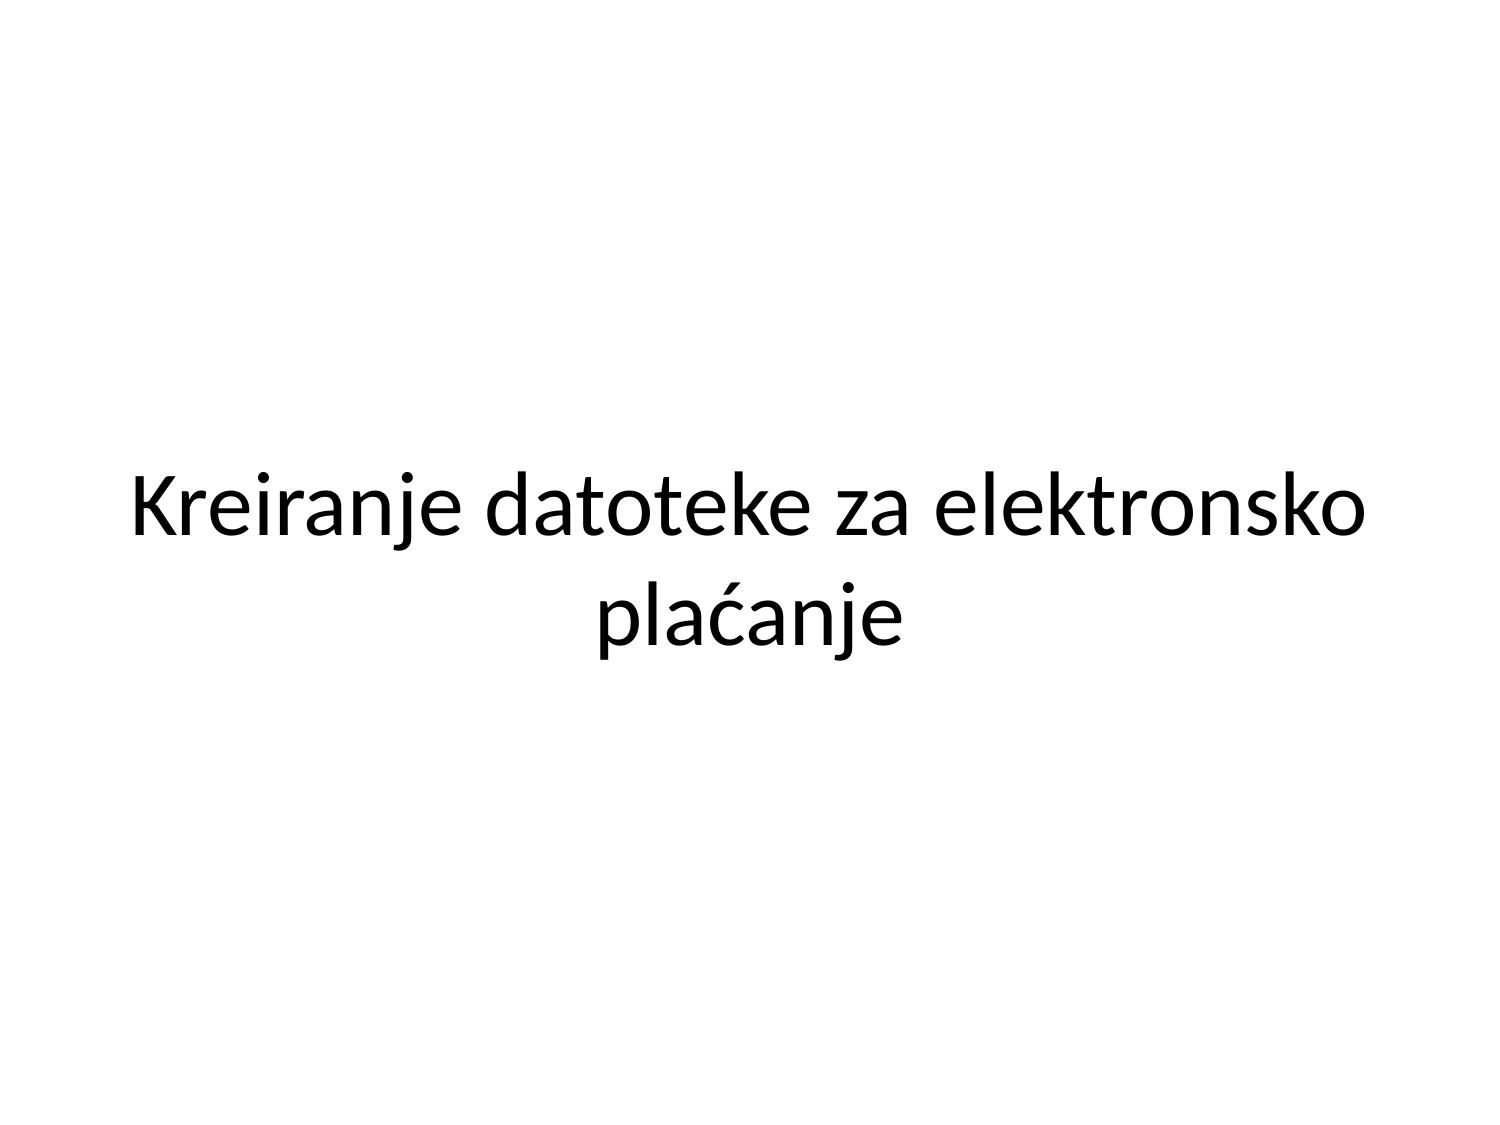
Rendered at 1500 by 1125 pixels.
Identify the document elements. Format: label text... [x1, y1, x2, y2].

title Kreiranje datoteke za elektronsko plaćanje [75, 45, 1425, 1063]
